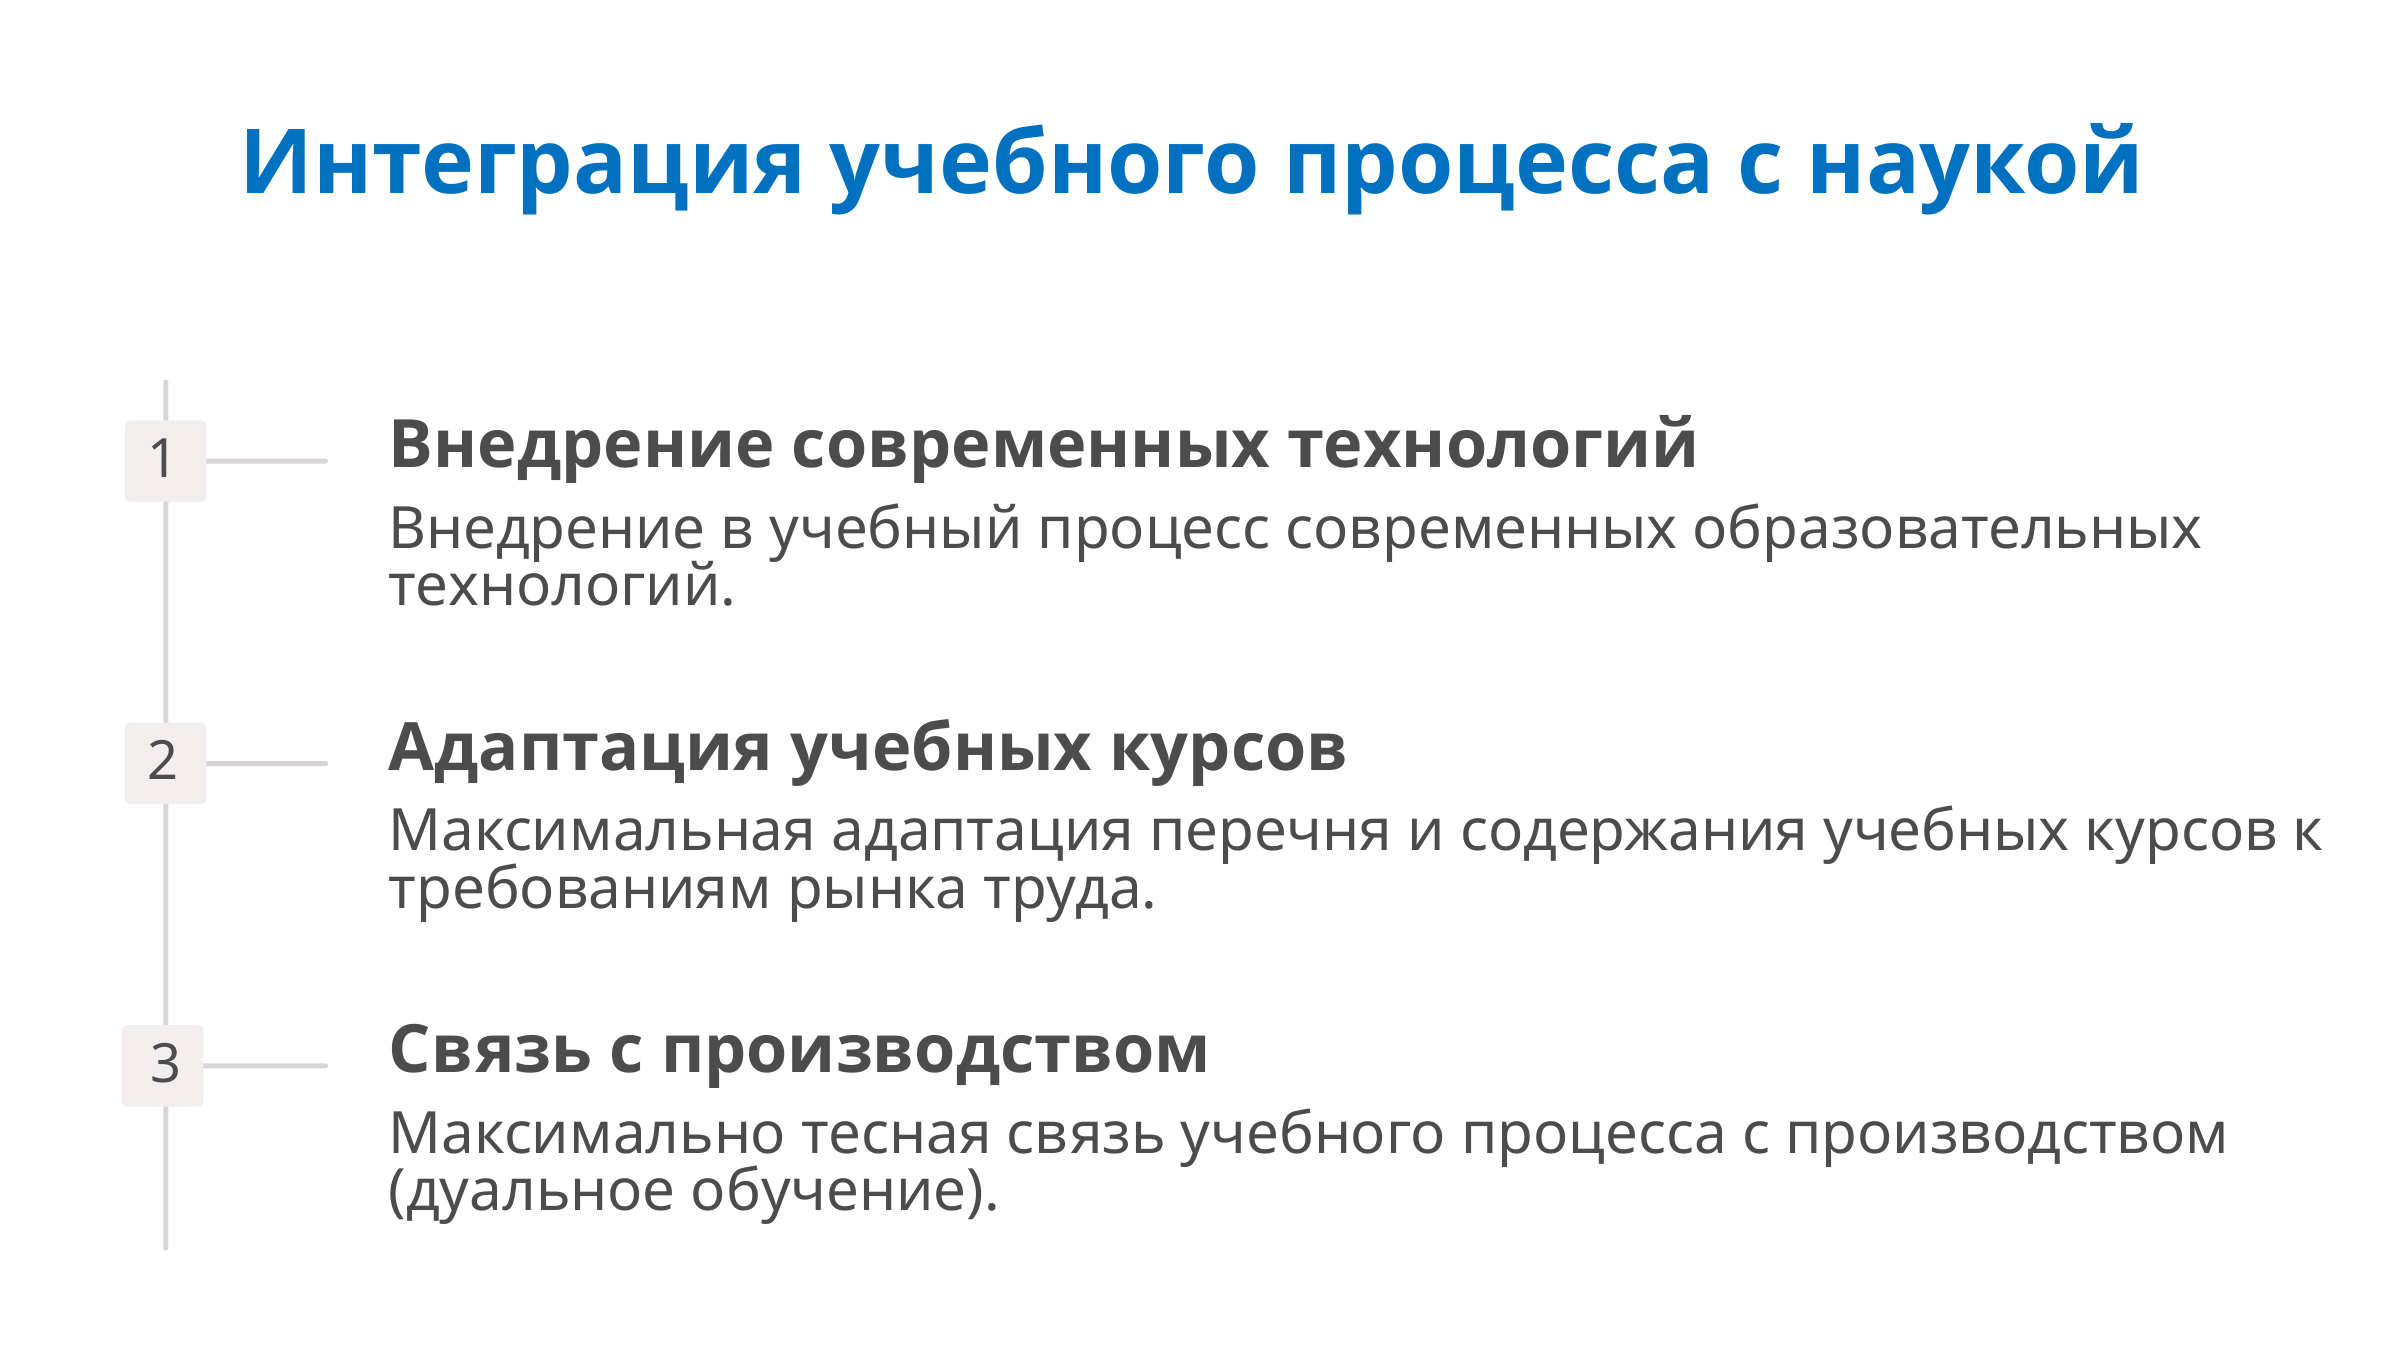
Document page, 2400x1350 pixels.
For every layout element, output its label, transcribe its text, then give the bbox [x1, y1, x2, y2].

text_box 3 [152, 1038, 179, 1093]
text_box [207, 458, 329, 464]
text_box [125, 420, 207, 502]
text_box Связь с производством [388, 1029, 898, 1086]
text_box [163, 379, 169, 420]
text_box Внедрение современных технологий [388, 424, 1209, 482]
text_box [204, 1063, 329, 1069]
text_box [207, 761, 329, 767]
text_box Максимально тесная связь учебного процесса с производством (дуальное обучение). [388, 1107, 2343, 1224]
text_box [163, 1107, 169, 1251]
text_box [163, 805, 169, 1025]
text_box 1 [153, 433, 173, 489]
text_box [163, 502, 169, 722]
text_box Интеграция учебного процесса с наукой [111, 99, 2274, 248]
text_box 2 [149, 736, 177, 791]
text_box [125, 722, 207, 805]
text_box Максимальная адаптация перечня и содержания учебных курсов к требованиям рынка труда. [388, 805, 2343, 921]
text_box Адаптация учебных курсов [388, 726, 980, 784]
text_box [122, 1025, 204, 1107]
text_box Внедрение в учебный процесс современных образовательных технологий. [388, 502, 2343, 619]
